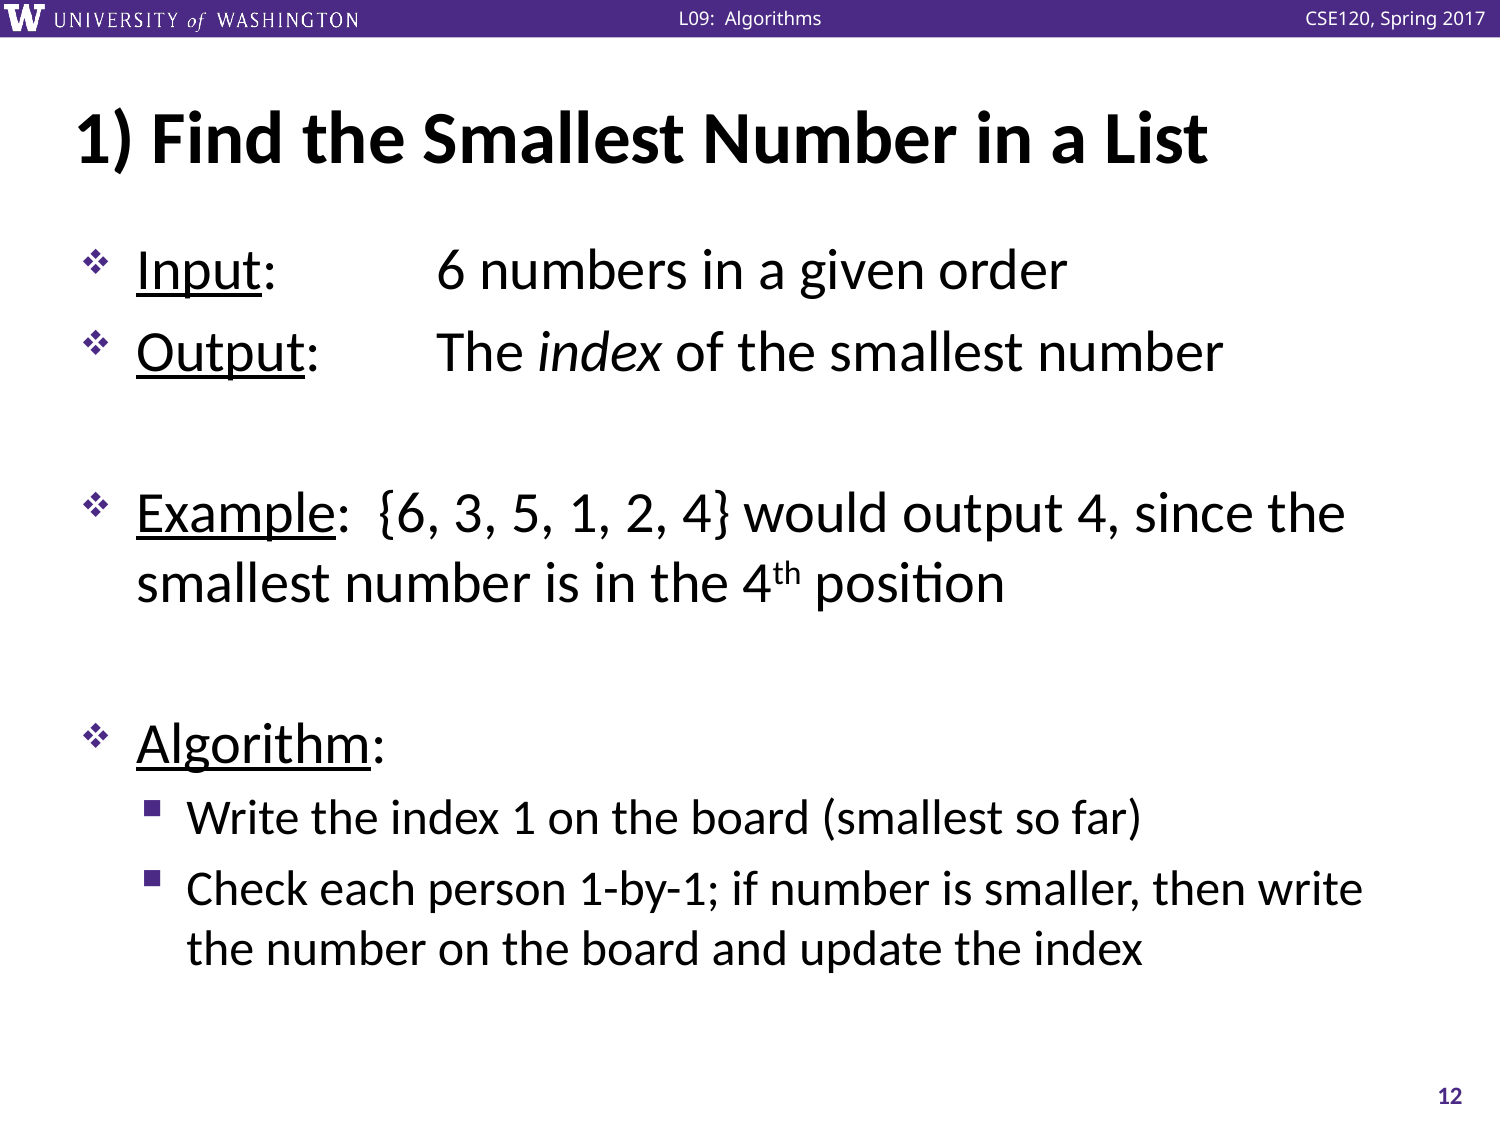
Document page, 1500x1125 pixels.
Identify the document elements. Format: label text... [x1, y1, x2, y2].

list Input: 6 numbers in a given order Output: The index of the smallest number Example: {6, 3, 5, 1, 2, 4} would output 4, since the smallest number is in the 4th position Algorithm: Write the index 1 on the board (smallest so far) Check each person 1-by-1; if number is smaller, then write the number on the board and update the index [64, 223, 1438, 1040]
title 1) Find the Smallest Number in a List [58, 71, 1438, 197]
picture [4, 4, 358, 32]
slide_number 12 [1400, 1065, 1500, 1125]
